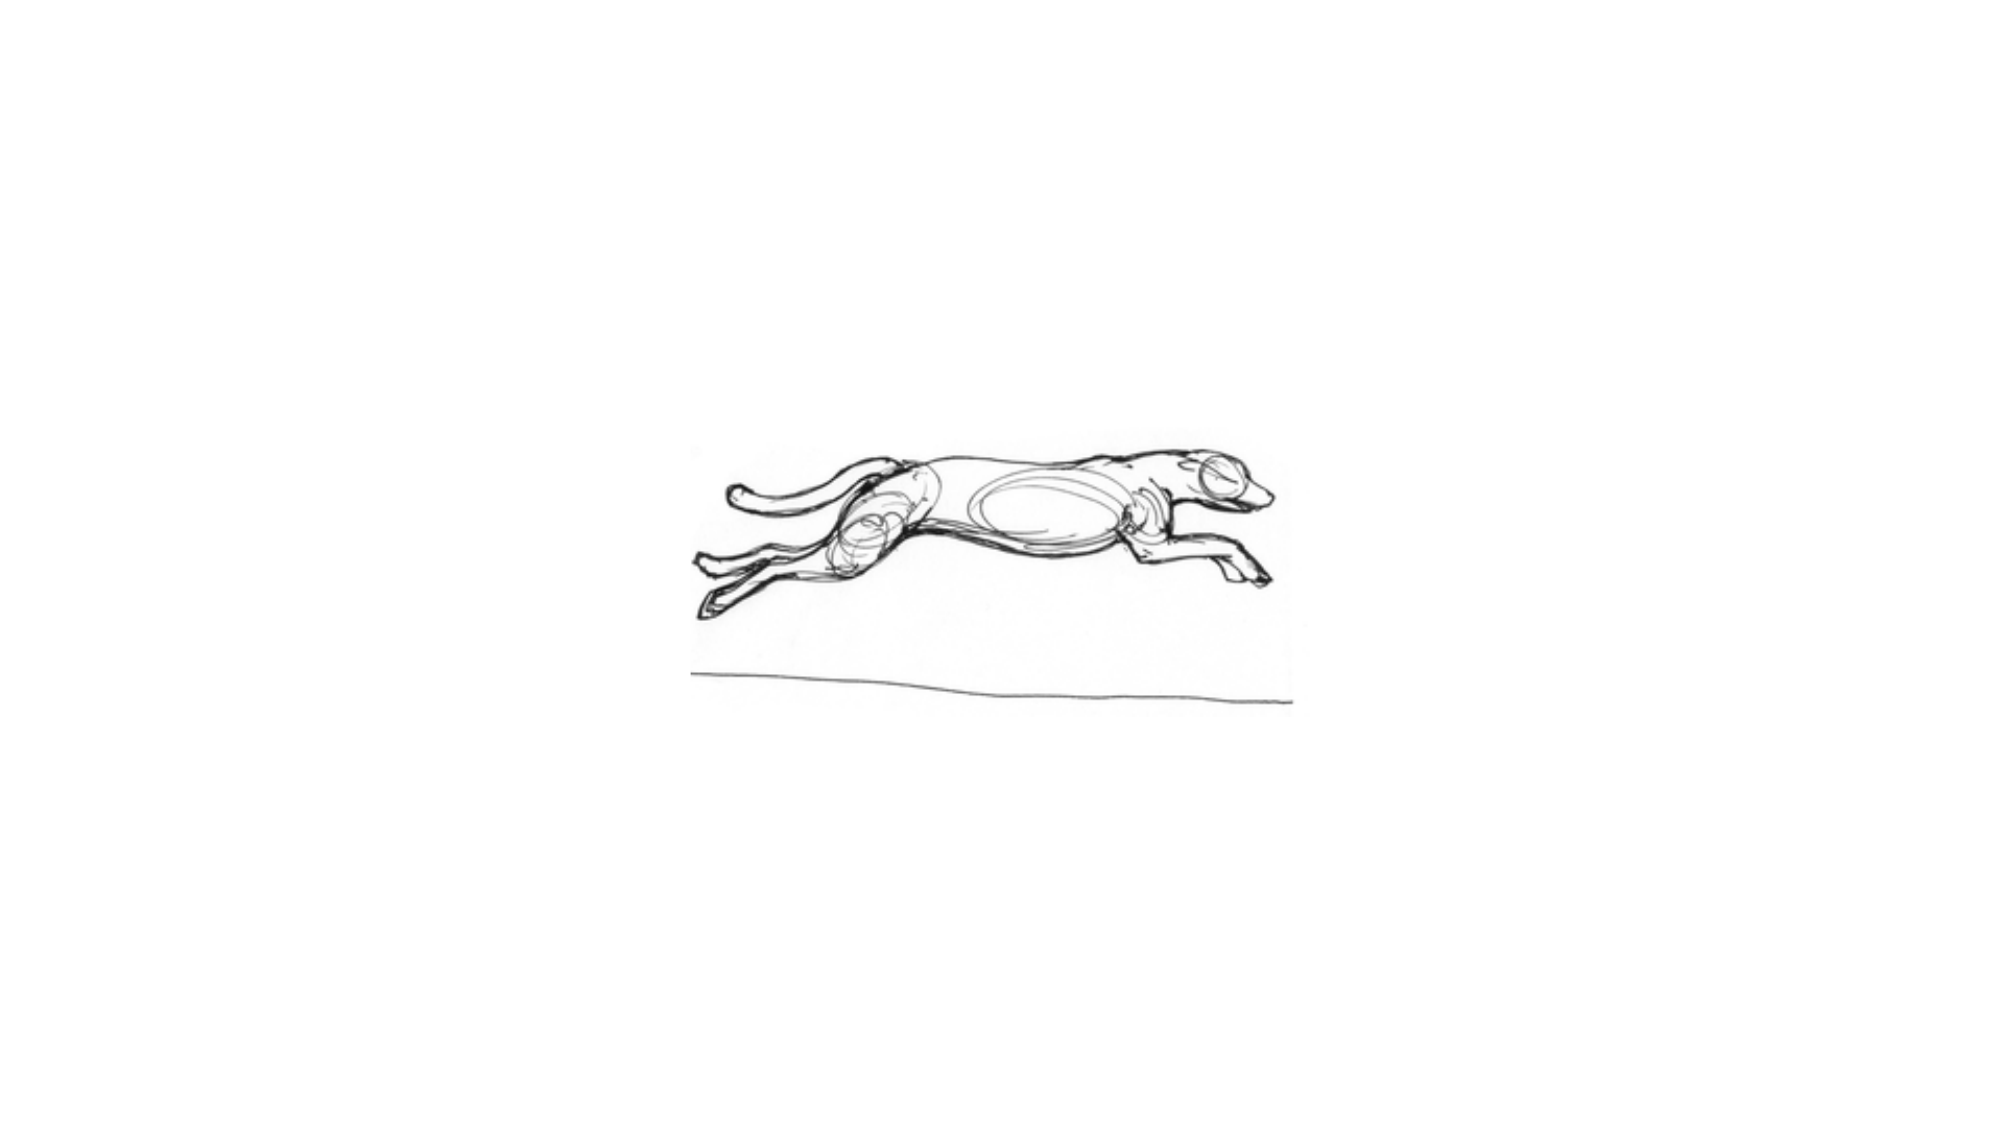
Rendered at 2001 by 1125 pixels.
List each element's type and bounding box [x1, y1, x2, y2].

text_box [690, 408, 1310, 717]
